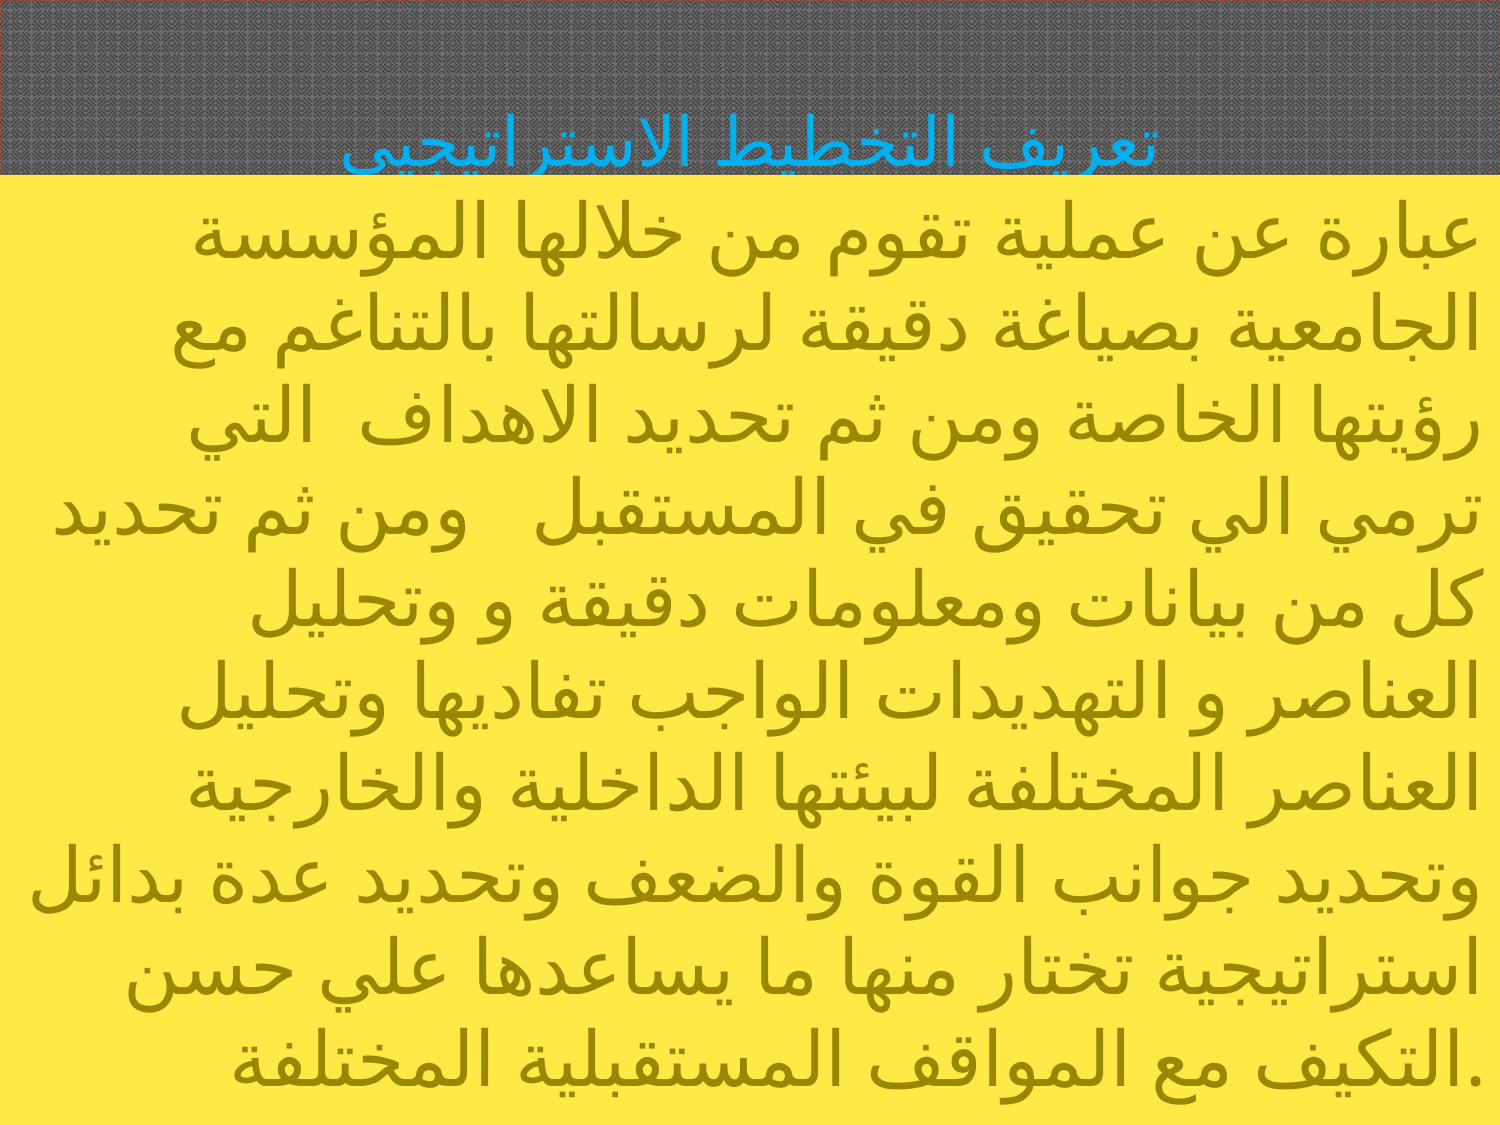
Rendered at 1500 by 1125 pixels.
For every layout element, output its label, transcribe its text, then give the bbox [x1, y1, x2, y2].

list عبارة عن عملية تقوم من خلالها المؤسسة الجامعية بصياغة دقيقة لرسالتها بالتناغم مع رؤيتها الخاصة ومن ثم تحديد الاهداف التي ترمي الي تحقيق في المستقبل ومن ثم تحديد كل من بيانات ومعلومات دقيقة و وتحليل العناصر و التهديدات الواجب تفاديها وتحليل العناصر المختلفة لبيئتها الداخلية والخارجية وتحديد جوانب القوة والضعف وتحديد عدة بدائل استراتيجية تختار منها ما يساعدها علي حسن التكيف مع المواقف المستقبلية المختلفة. [0, 174, 1500, 1125]
title تعريف التخطيط الاستراتيجيي [0, 0, 1500, 173]
